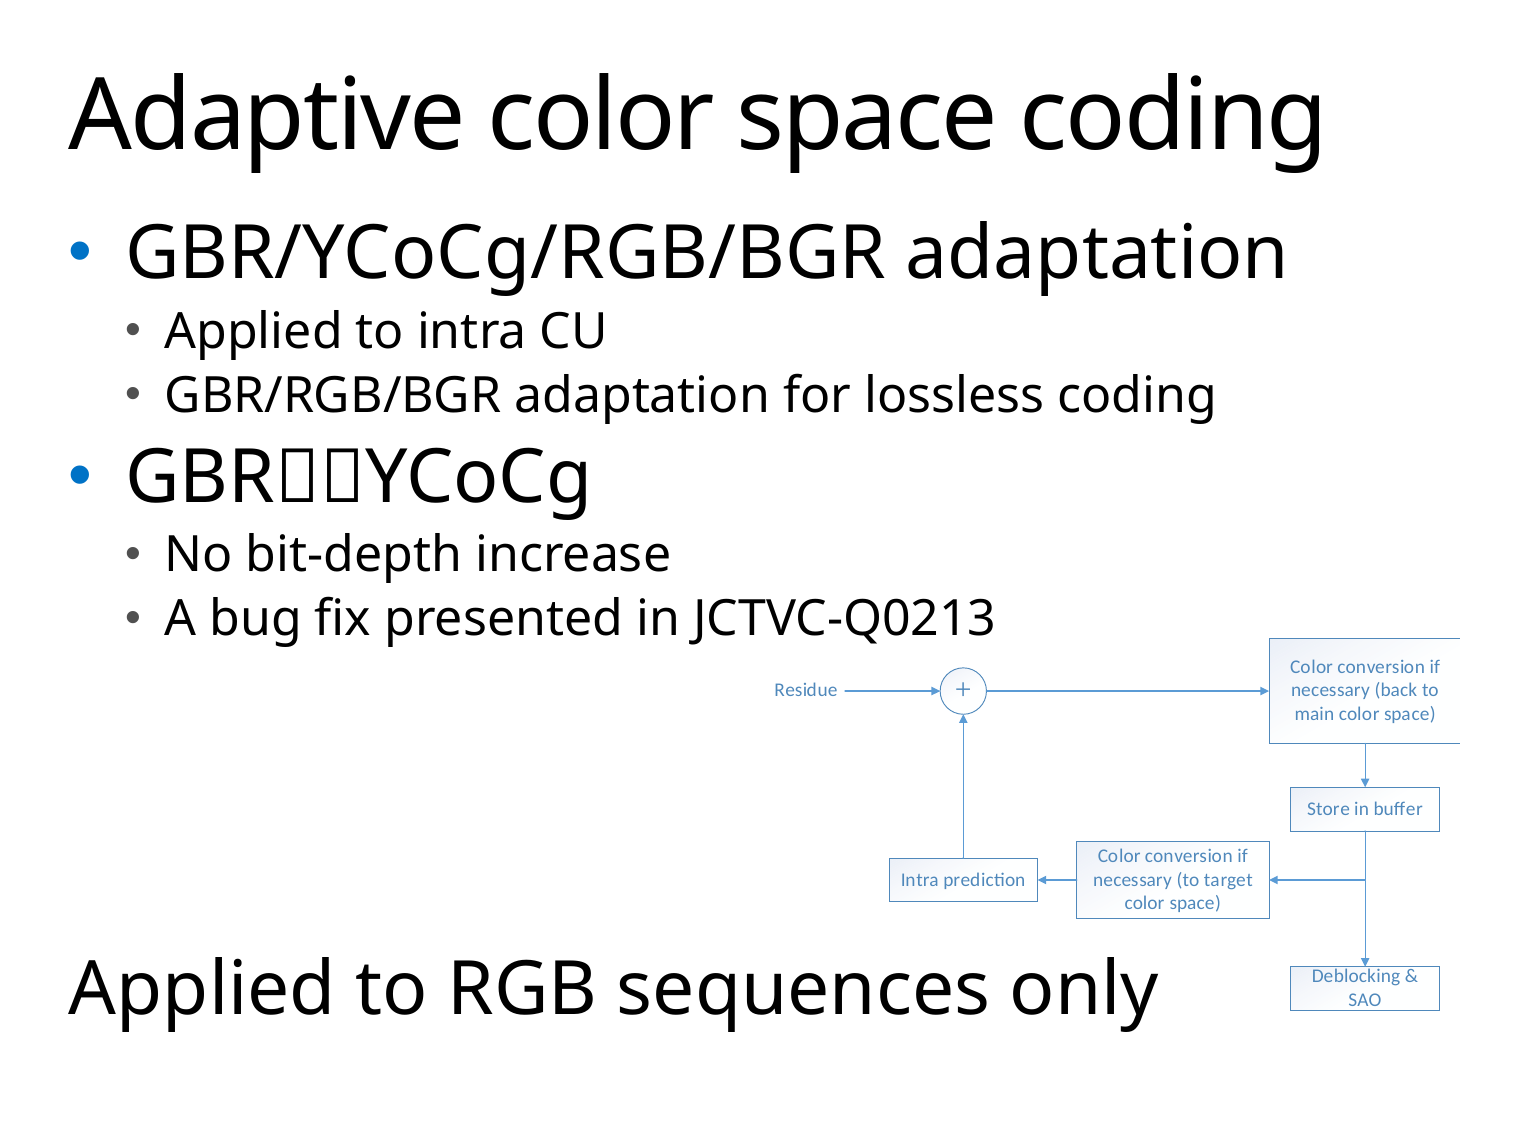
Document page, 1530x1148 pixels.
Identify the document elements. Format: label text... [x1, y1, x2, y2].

title Adaptive color space coding [44, 48, 1485, 199]
list GBR/YCoCg/RGB/BGR adaptation Applied to intra CU GBR/RGB/BGR adaptation for lossless coding GBRYCoCg No bit-depth increase A bug fix presented in JCTVC-Q0213 Applied to RGB sequences only [44, 199, 1485, 1078]
picture [764, 635, 1461, 1012]
